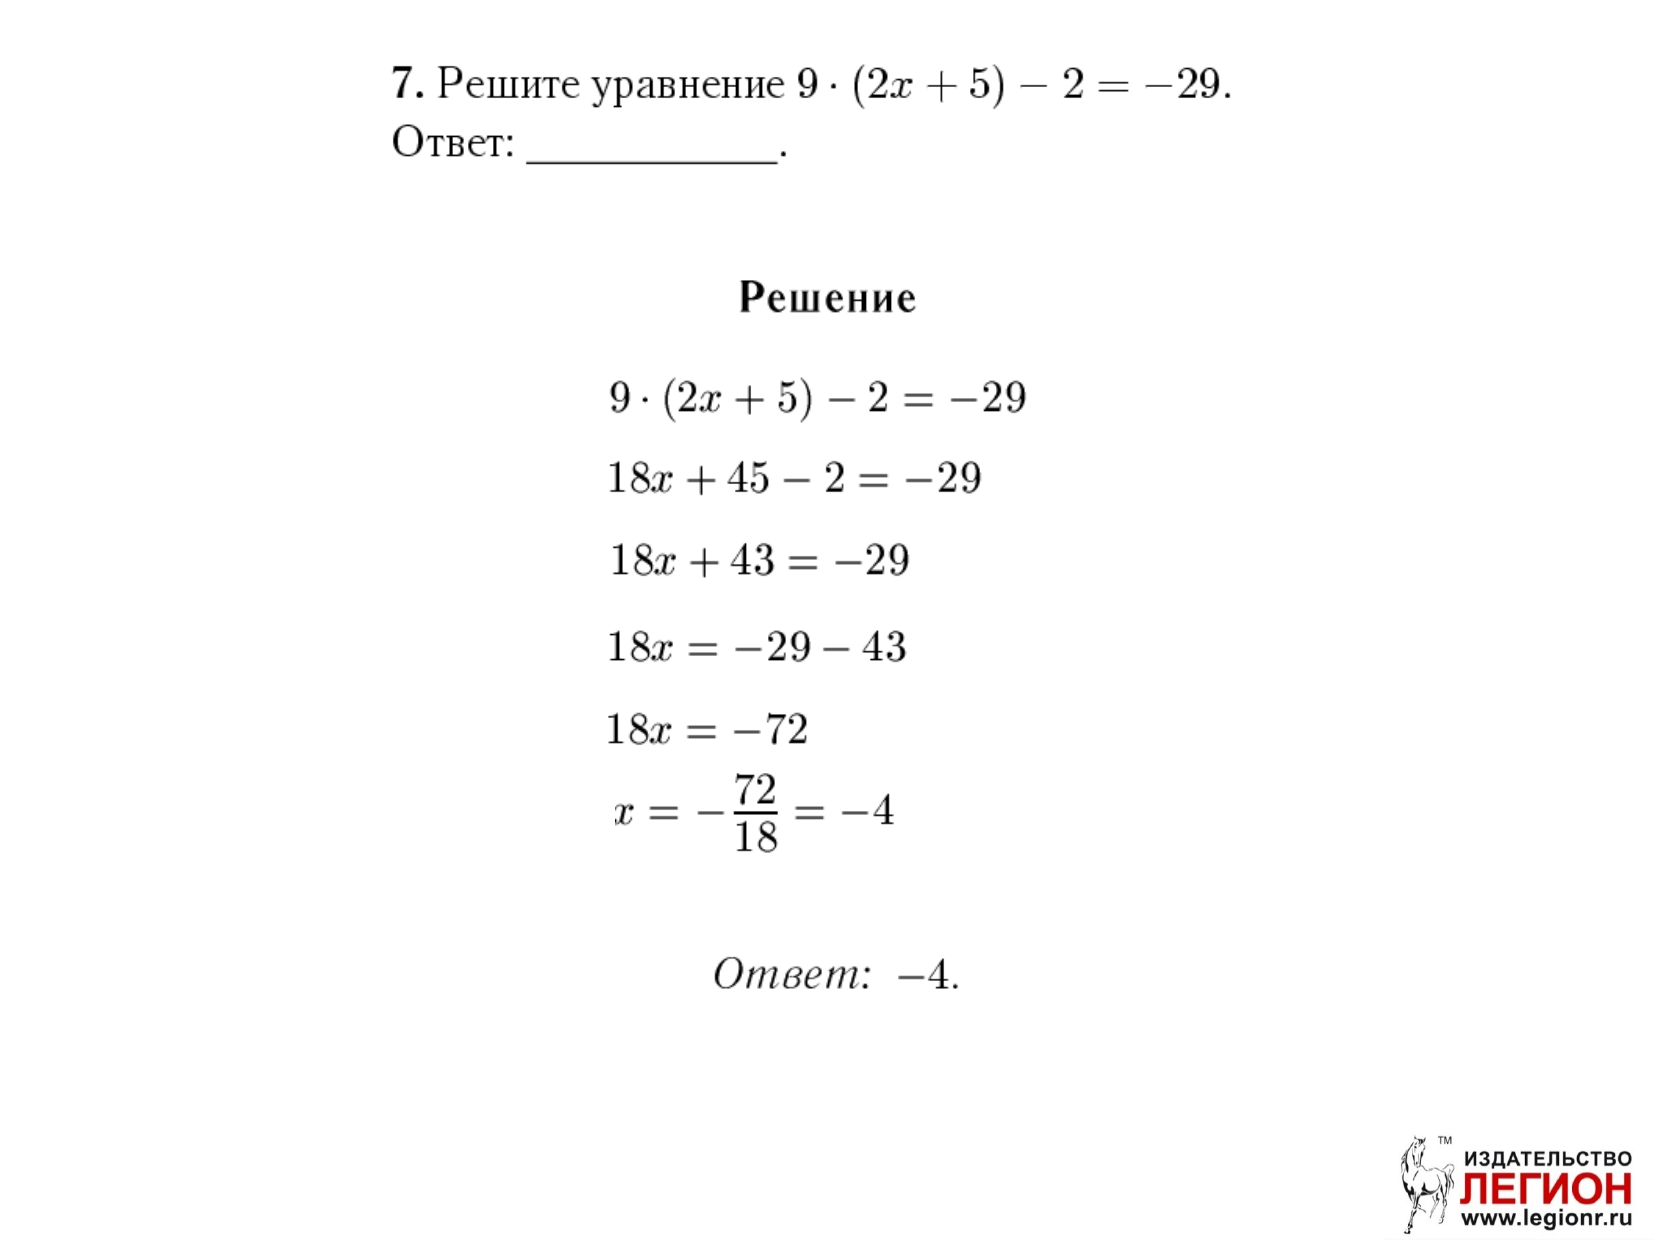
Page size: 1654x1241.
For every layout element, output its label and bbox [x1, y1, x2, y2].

picture [721, 268, 927, 330]
picture [603, 455, 994, 505]
picture [603, 619, 916, 671]
picture [709, 947, 967, 1007]
picture [381, 57, 1238, 177]
picture [603, 373, 1031, 426]
picture [1381, 1116, 1654, 1241]
picture [615, 772, 906, 856]
picture [603, 701, 816, 753]
picture [603, 537, 911, 581]
